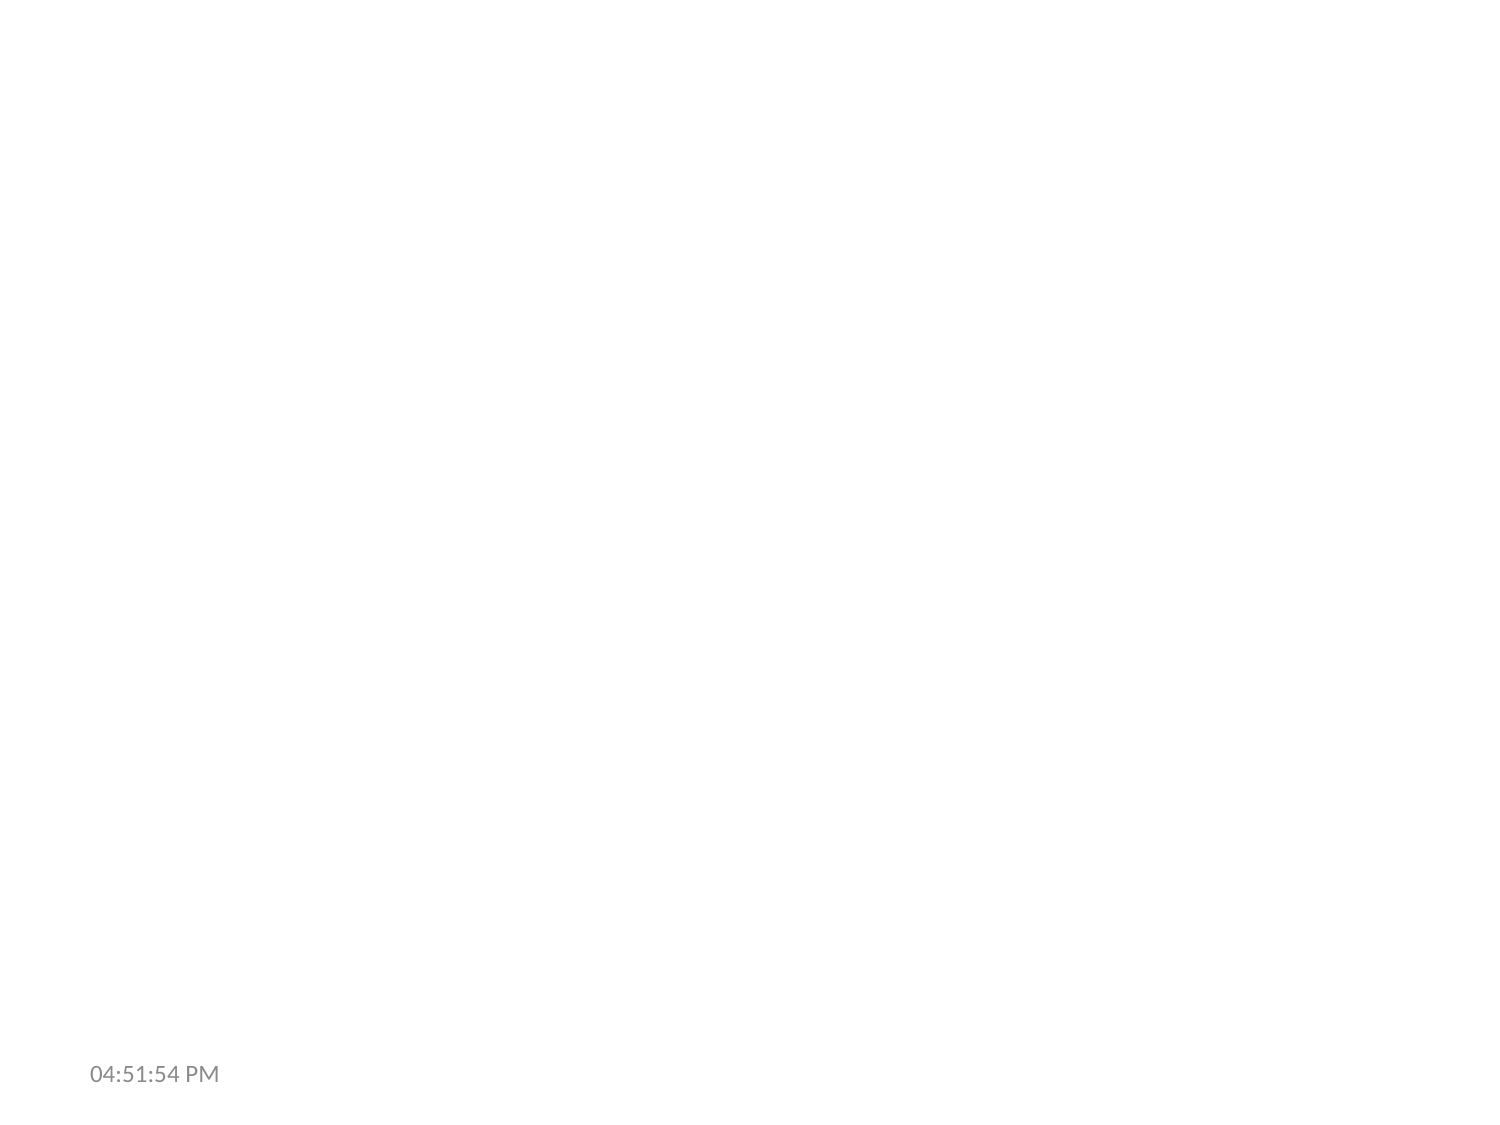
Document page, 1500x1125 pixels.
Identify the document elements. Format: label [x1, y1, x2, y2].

slide_number [75, 1042, 425, 1103]
